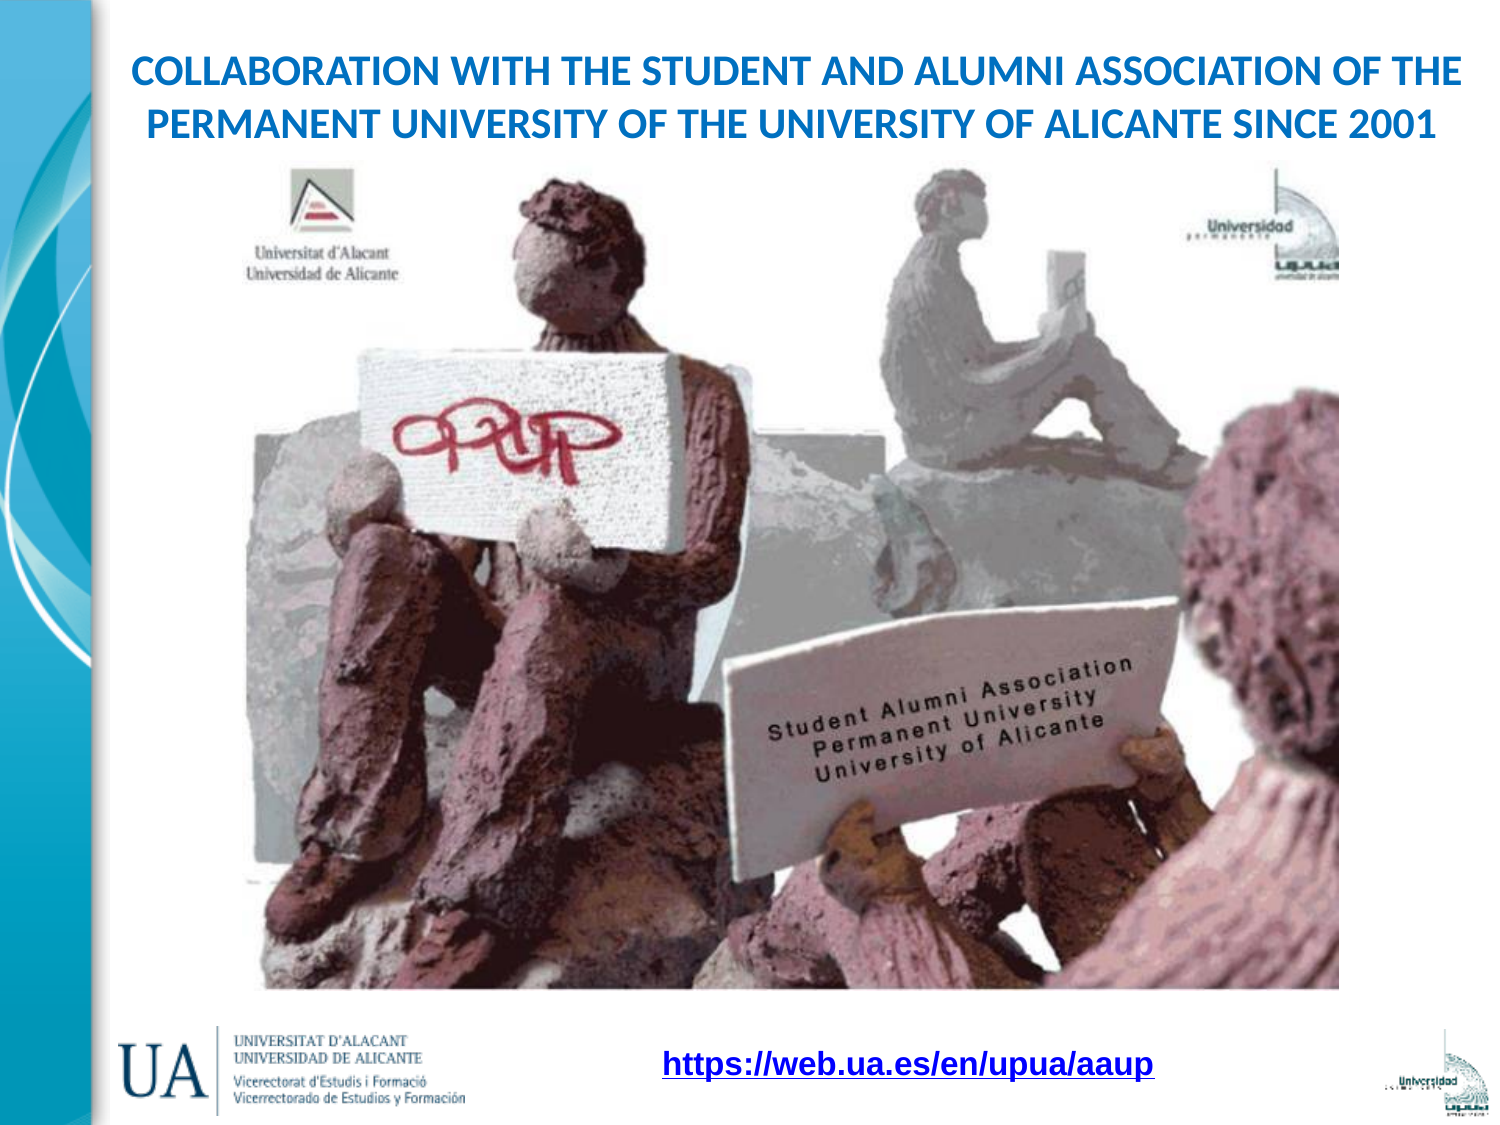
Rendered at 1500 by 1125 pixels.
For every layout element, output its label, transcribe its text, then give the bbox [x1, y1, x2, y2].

title COLLABORATION WITH THE STUDENT AND ALUMNI ASSOCIATION OF THE PERMANENT UNIVERSITY OF THE UNIVERSITY OF ALICANTE SINCE 2001 [112, 0, 1483, 189]
text_box https://web.ua.es/en/upua/aaup [647, 1034, 1170, 1090]
picture [0, 0, 110, 1125]
picture [1384, 1029, 1489, 1118]
picture [118, 1026, 465, 1116]
picture [241, 160, 1340, 991]
